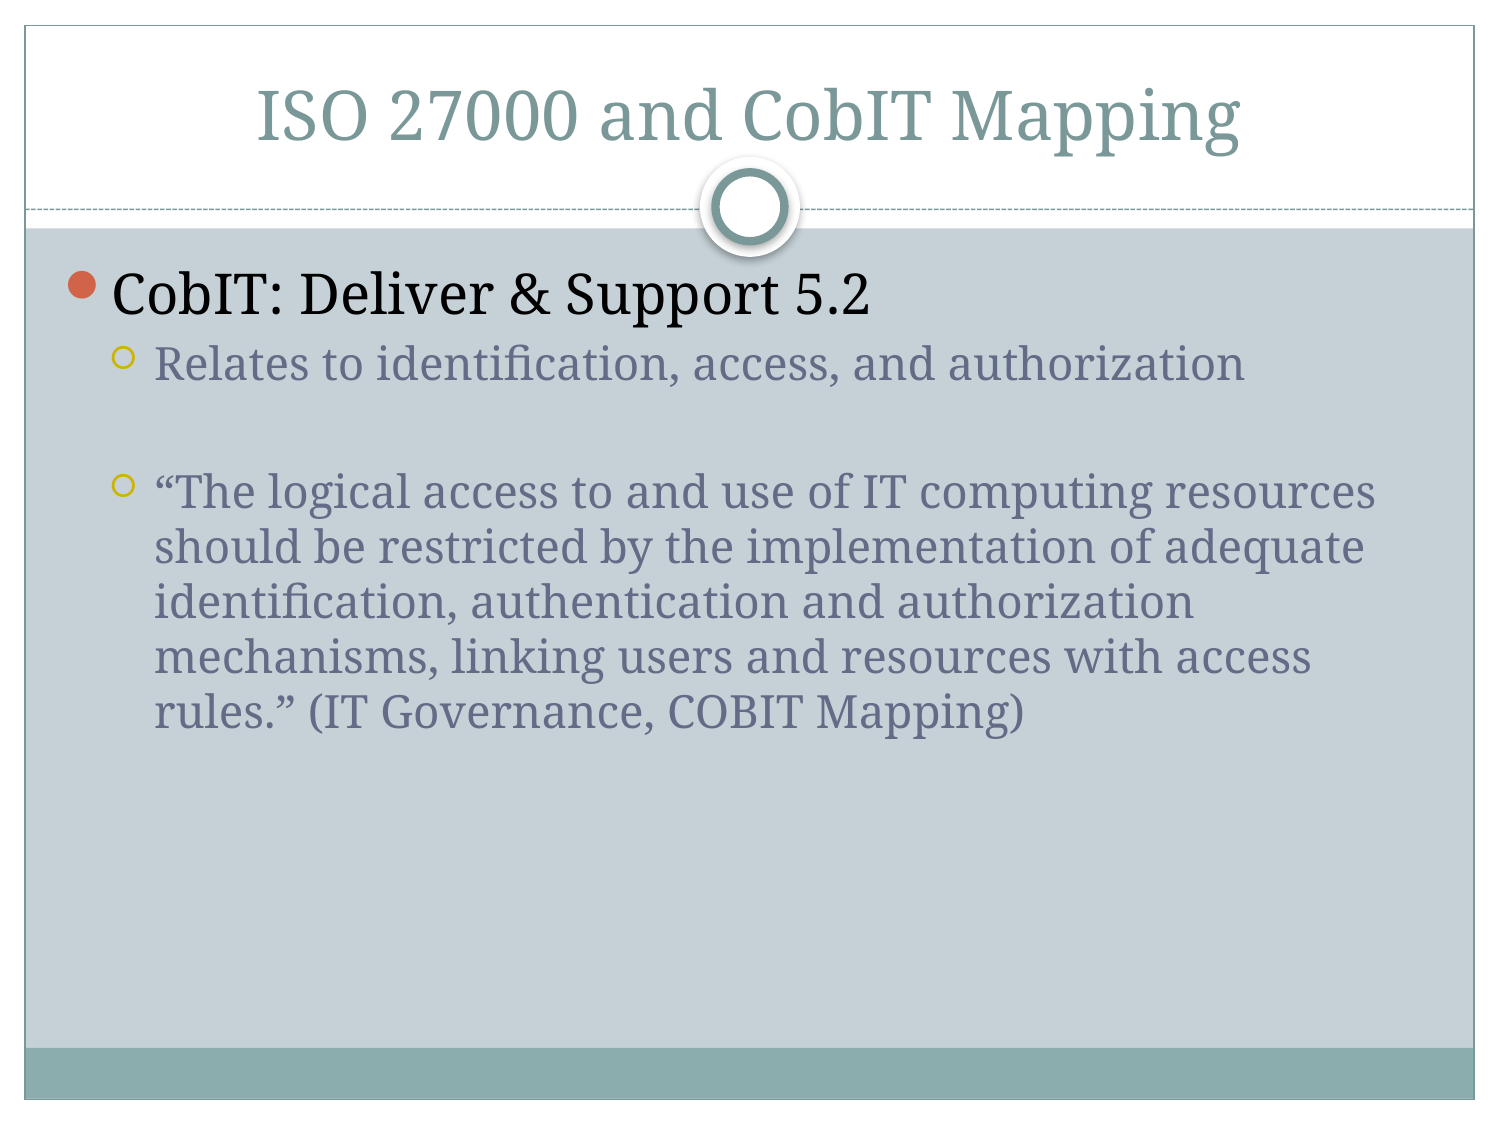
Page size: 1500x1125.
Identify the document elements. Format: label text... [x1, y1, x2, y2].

list CobIT: Deliver & Support 5.2 Relates to identification, access, and authorization “The logical access to and use of IT computing resources should be restricted by the implementation of adequate identification, authentication and authorization mechanisms, linking users and resources with access rules.” (IT Governance, COBIT Mapping) [49, 250, 1445, 1001]
title ISO 27000 and CobIT Mapping [49, 37, 1450, 162]
